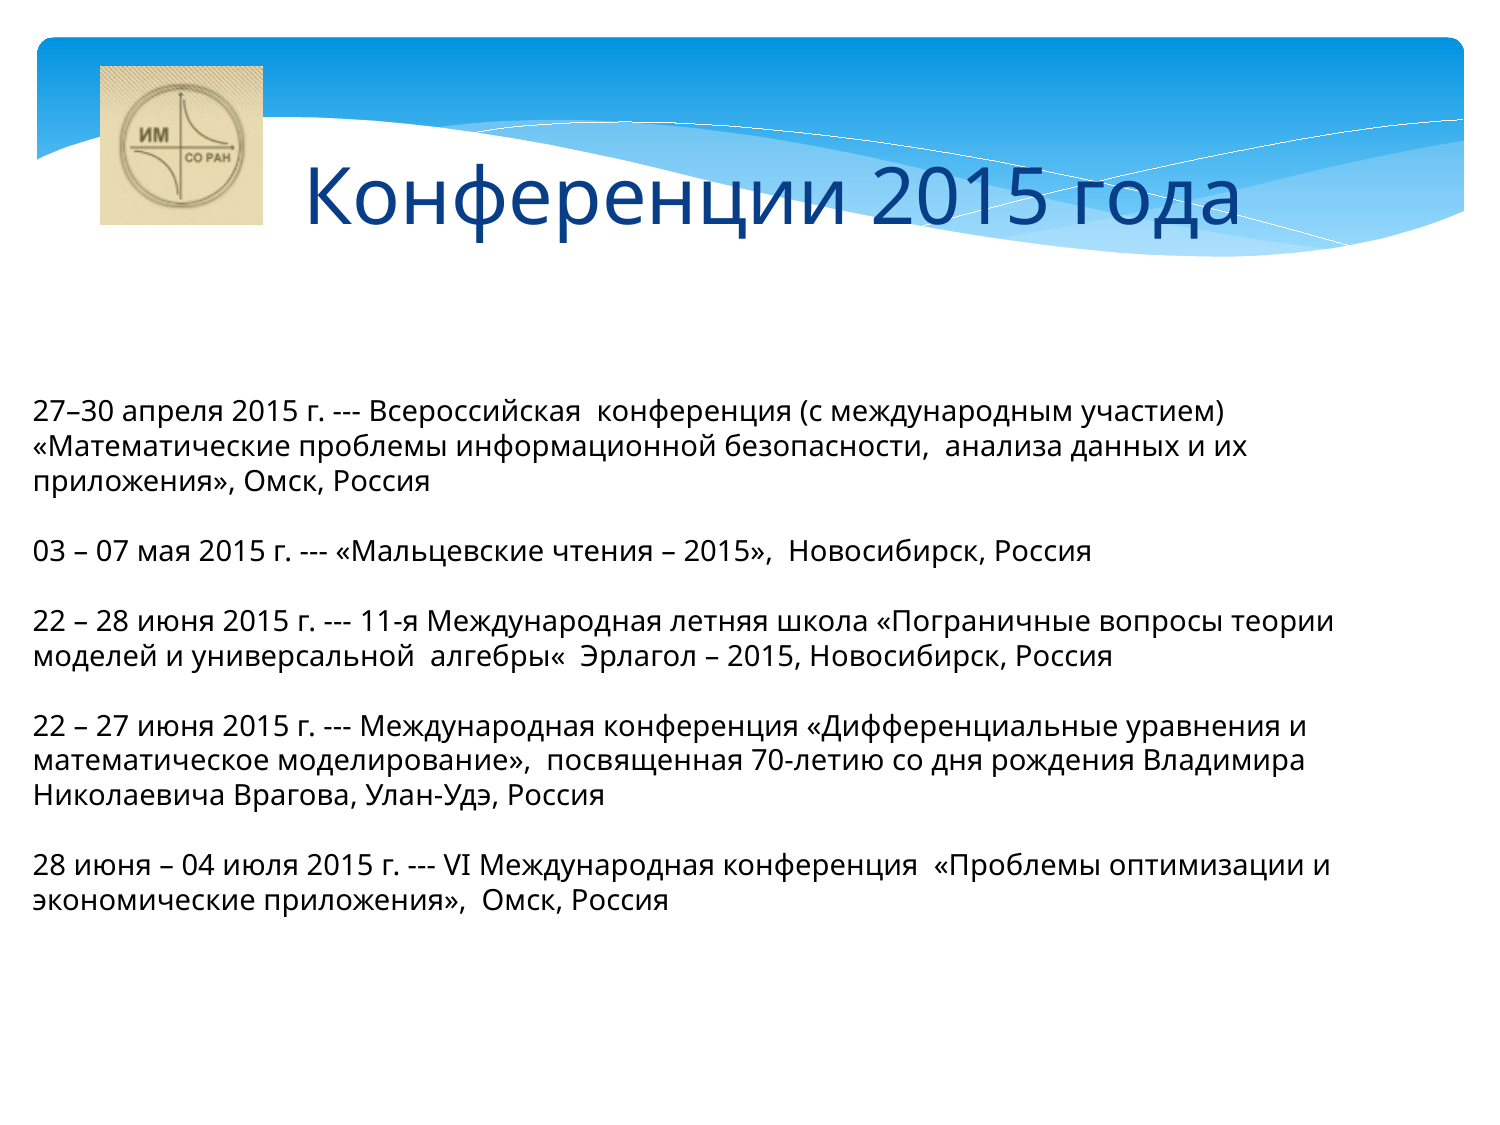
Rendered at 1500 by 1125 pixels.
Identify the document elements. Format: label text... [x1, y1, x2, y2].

text_box 27–30 апреля 2015 г. --- Всероссийская конференция (с международным участием) «Математические проблемы информационной безопасности, анализа данных и их приложения», Омск, Россия 03 – 07 мая 2015 г. --- «Мальцевские чтения – 2015», Новосибирск, Россия 22 – 28 июня 2015 г. --- 11-я Международная летняя школа «Пограничные вопросы теории моделей и универсальной алгебры« Эрлагол – 2015, Новосибирск, Россия 22 – 27 июня 2015 г. --- Международная конференция «Дифференциальные уравнения и математическое моделирование», посвященная 70-летию со дня рождения Владимира Николаевича Врагова, Улан-Удэ, Россия 28 июня – 04 июля 2015 г. --- VI Международная конференция «Проблемы оптимизации и экономические приложения», Омск, Россия [17, 384, 1459, 924]
text_box Конференции 2015 года [289, 42, 1431, 243]
picture [99, 67, 263, 225]
